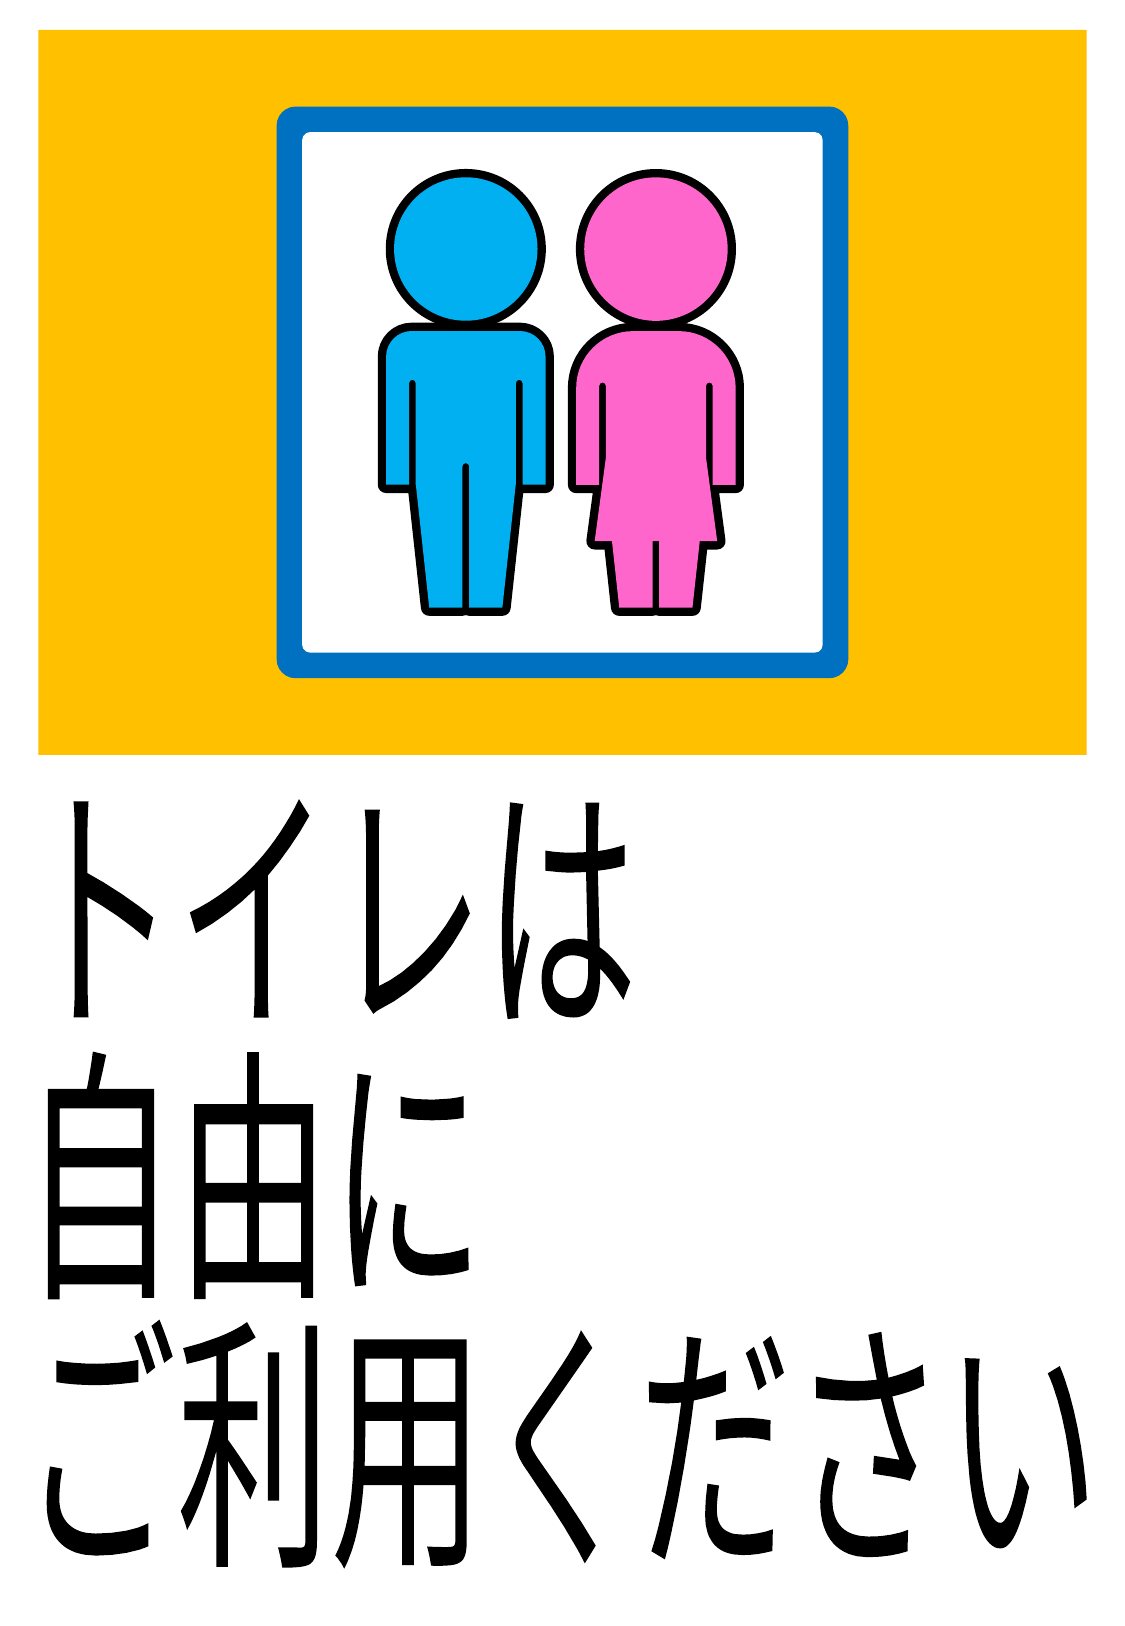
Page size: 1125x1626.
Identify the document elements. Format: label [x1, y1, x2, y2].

text_box [276, 106, 849, 679]
text_box [36, 28, 1089, 757]
